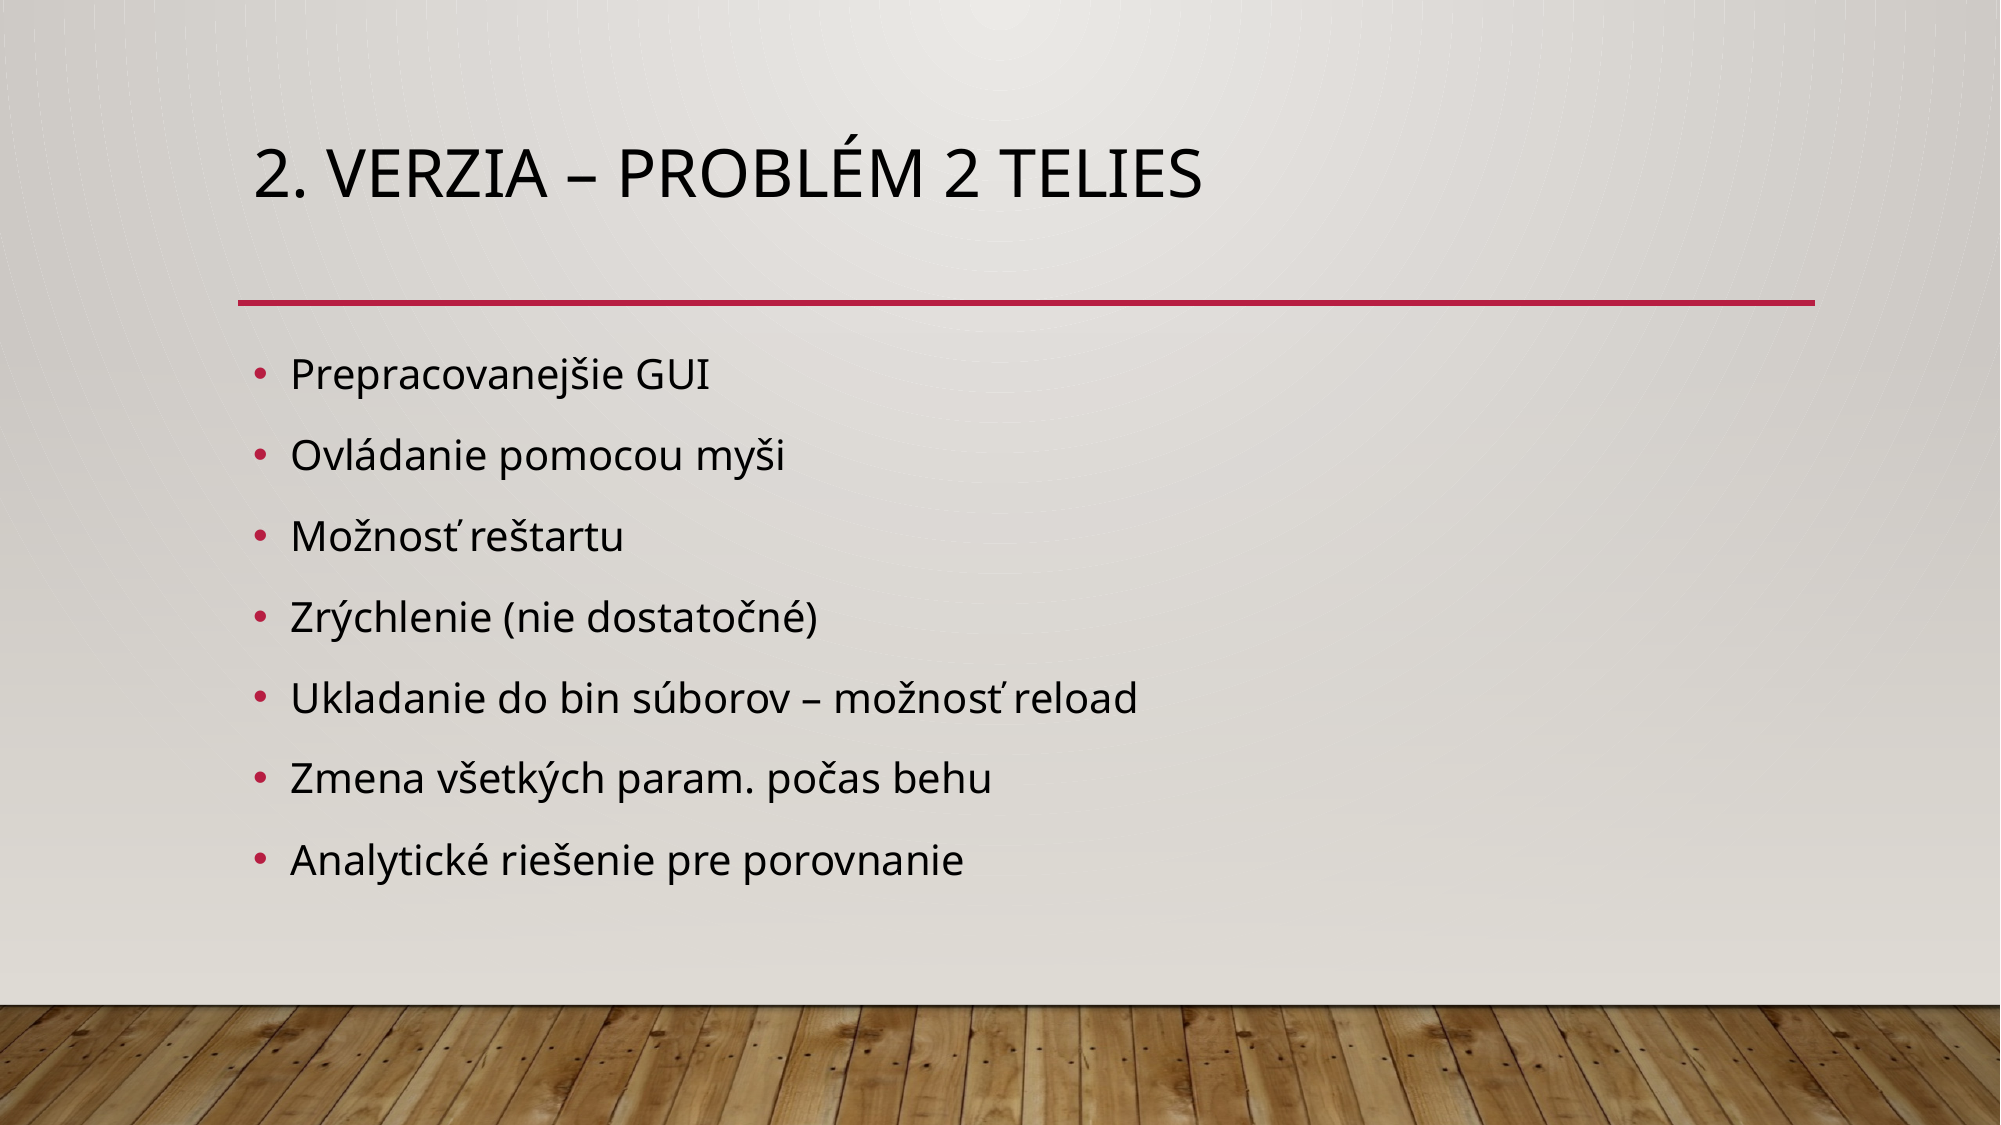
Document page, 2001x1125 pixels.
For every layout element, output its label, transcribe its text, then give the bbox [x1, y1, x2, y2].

picture [0, 1005, 2000, 1125]
title 2. Verzia – problém 2 telies [238, 131, 1814, 305]
list Prepracovanejšie GUI Ovládanie pomocou myši Možnosť reštartu Zrýchlenie (nie dostatočné) Ukladanie do bin súborov – možnosť reload Zmena všetkých param. počas behu Analytické riešenie pre porovnanie [238, 330, 1814, 897]
